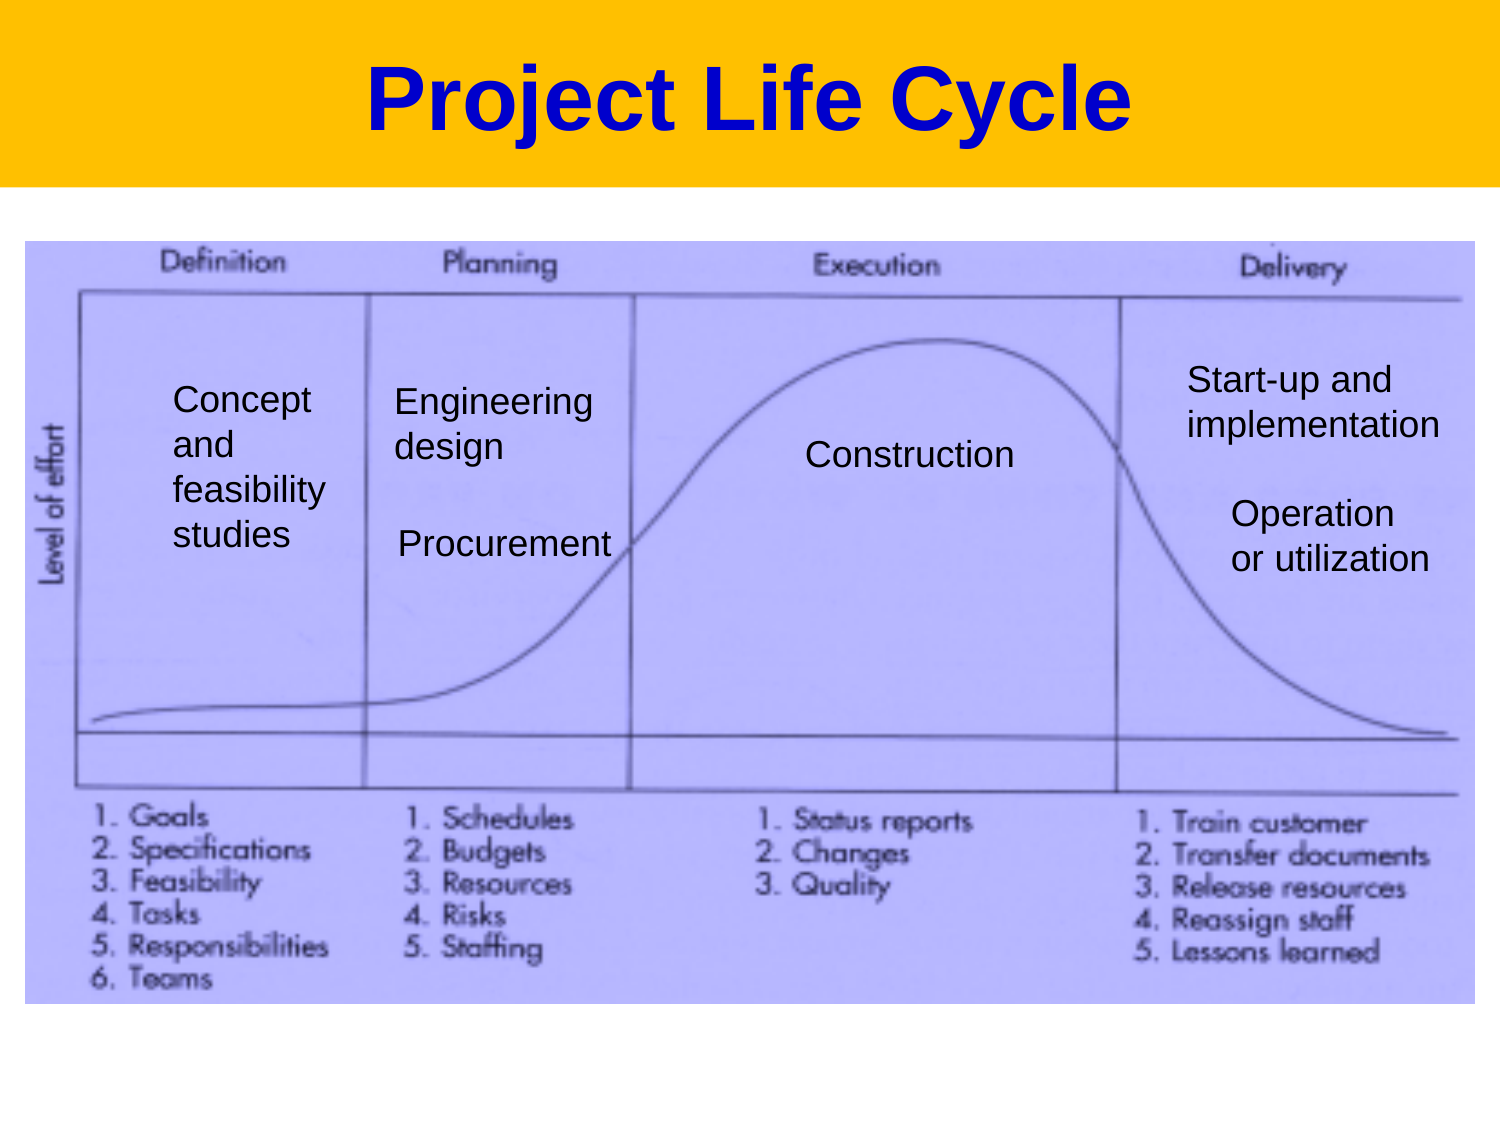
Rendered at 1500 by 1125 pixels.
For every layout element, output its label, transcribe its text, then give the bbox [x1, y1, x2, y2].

title Project Life Cycle [0, 0, 1500, 188]
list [25, 240, 1475, 1004]
